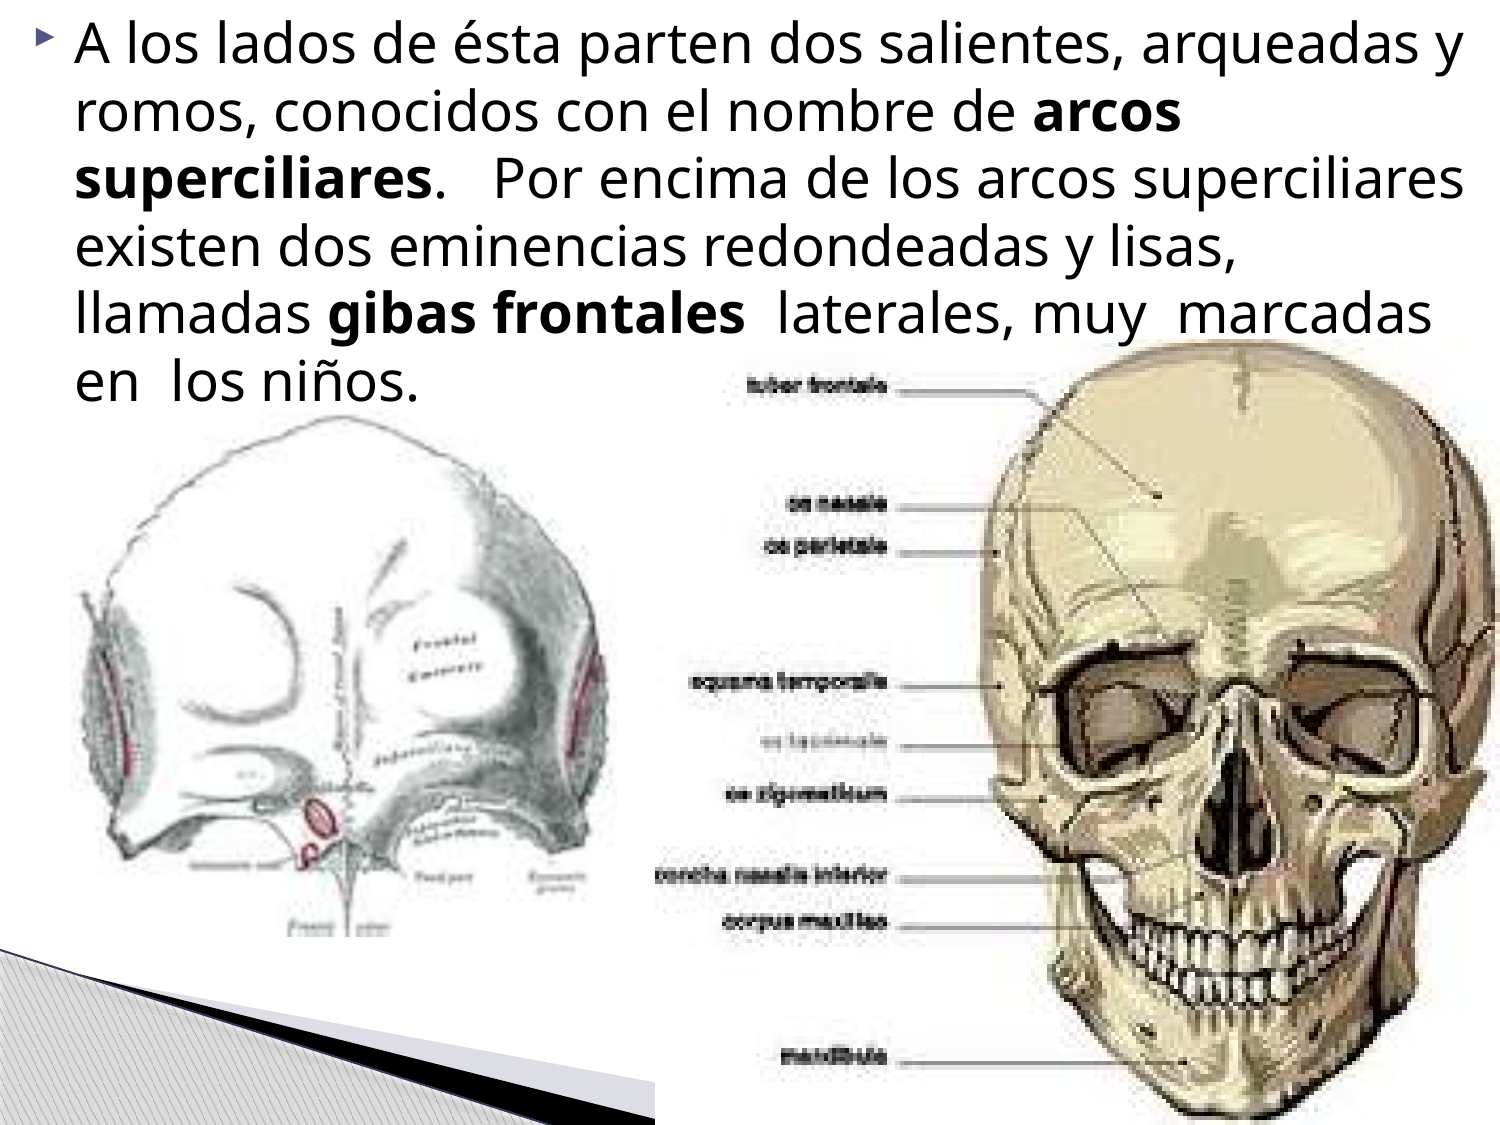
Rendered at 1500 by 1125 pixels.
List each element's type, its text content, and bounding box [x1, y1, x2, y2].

picture [70, 410, 617, 938]
picture [655, 339, 1500, 1125]
list A los lados de ésta parten dos salientes, arqueadas y romos, conocidos con el nombre de arcos superciliares. Por encima de los arcos superciliares existen dos eminencias redondeadas y lisas, llamadas gibas frontales laterales, muy marcadas en los niños. [0, 0, 1500, 986]
